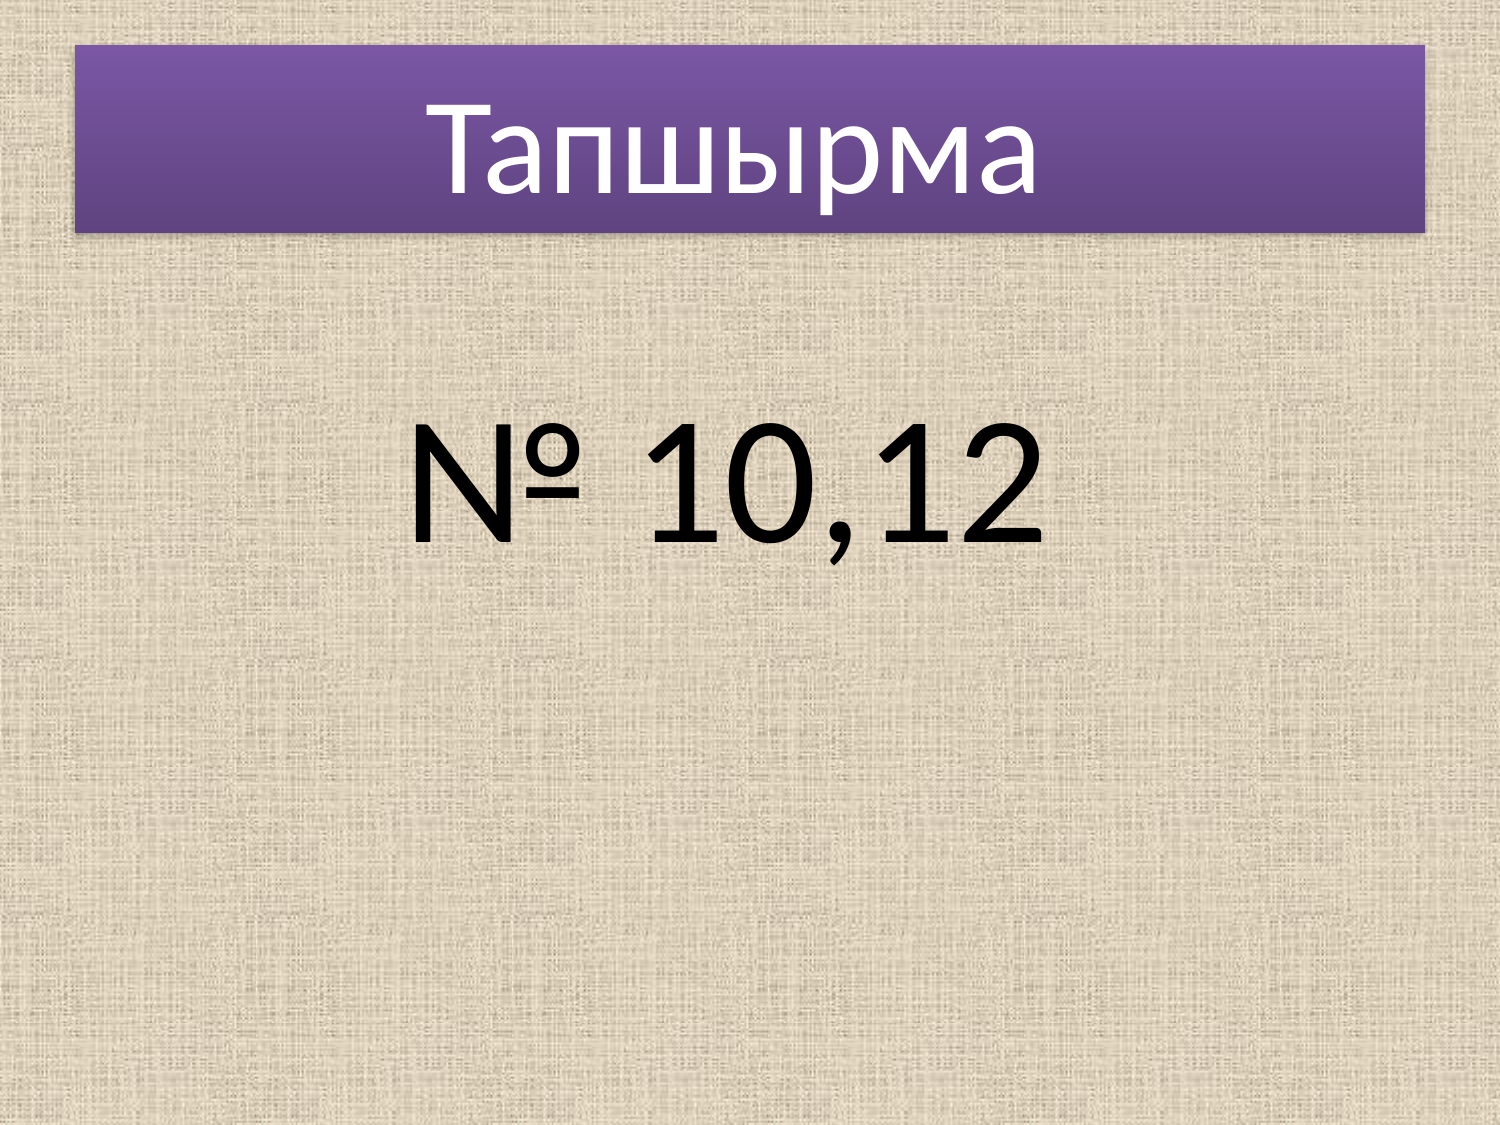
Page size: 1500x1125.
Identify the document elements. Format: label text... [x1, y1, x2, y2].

text_box № 10,12 [76, 351, 1376, 587]
picture [0, 0, 1500, 1125]
title Тапшырма [75, 45, 1425, 233]
